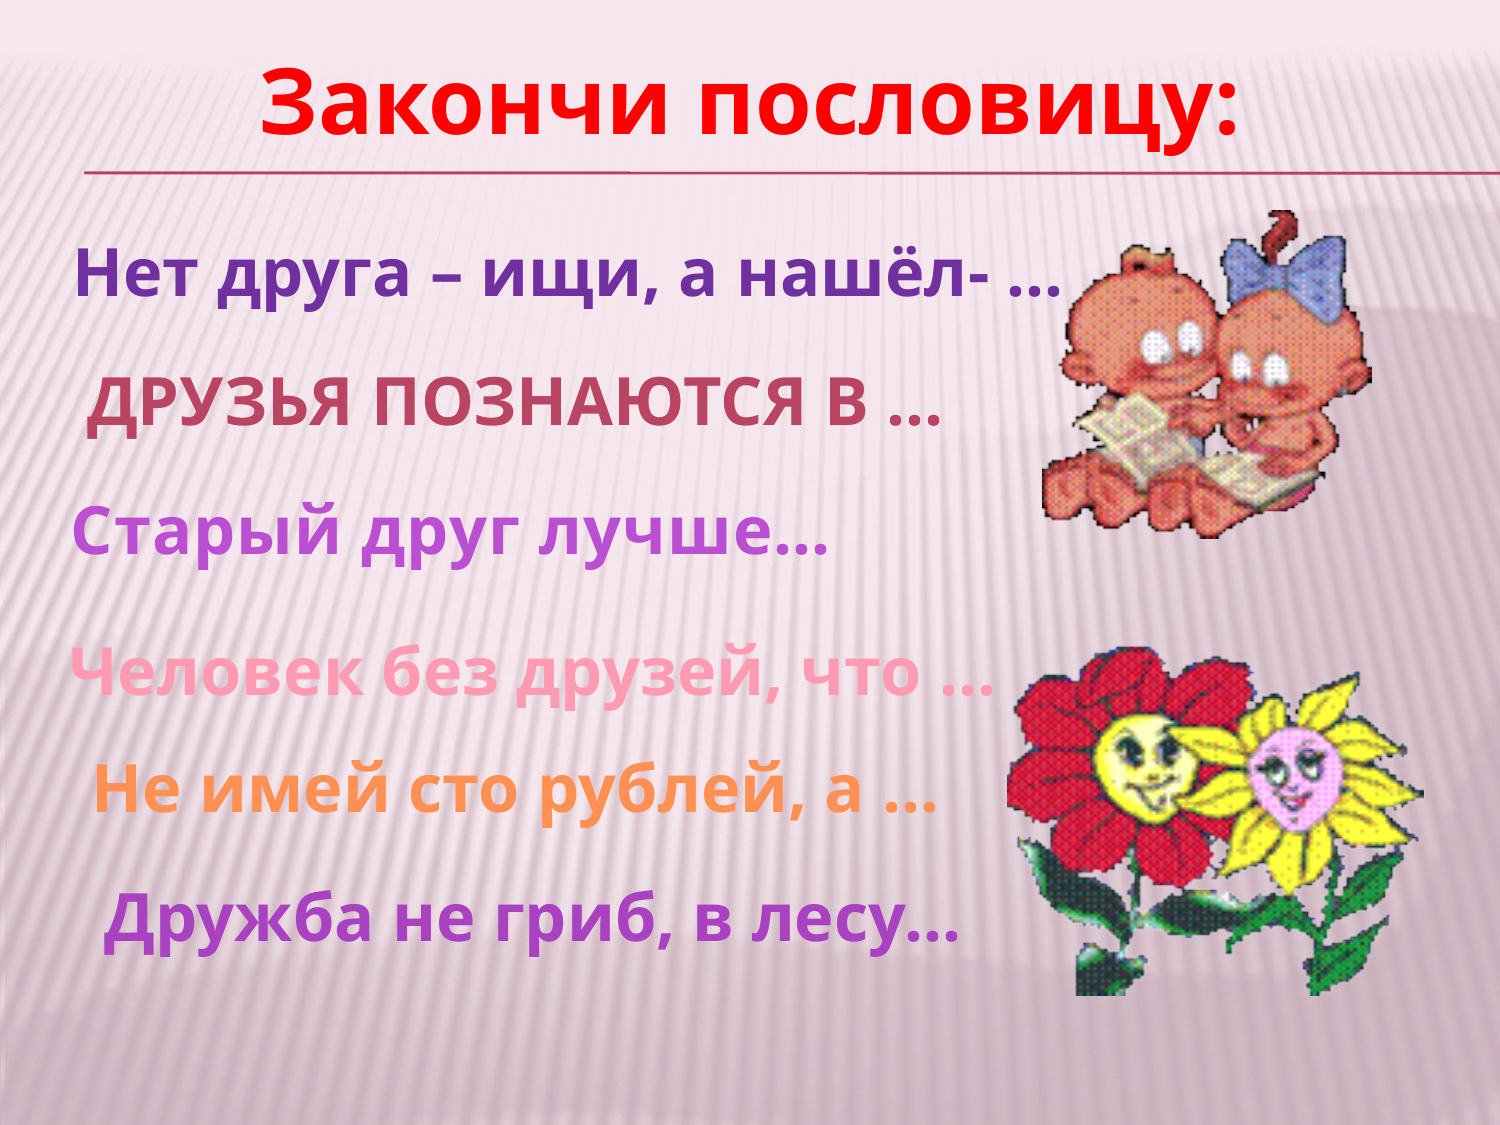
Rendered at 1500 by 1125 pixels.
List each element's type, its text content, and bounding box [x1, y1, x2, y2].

text_box Старый друг лучше… [0, 480, 973, 576]
picture [1042, 210, 1372, 539]
picture [1007, 644, 1424, 997]
text_box Закончи пословицу: [117, 35, 1383, 160]
text_box Дружба не гриб, в лесу… [0, 867, 997, 963]
text_box Друзья познаются в … [0, 351, 1032, 447]
text_box Нет друга – ищи, а нашёл- … [0, 222, 1033, 318]
text_box Человек без друзей, что … [0, 621, 1125, 716]
text_box Не имей сто рублей, а … [0, 738, 997, 834]
